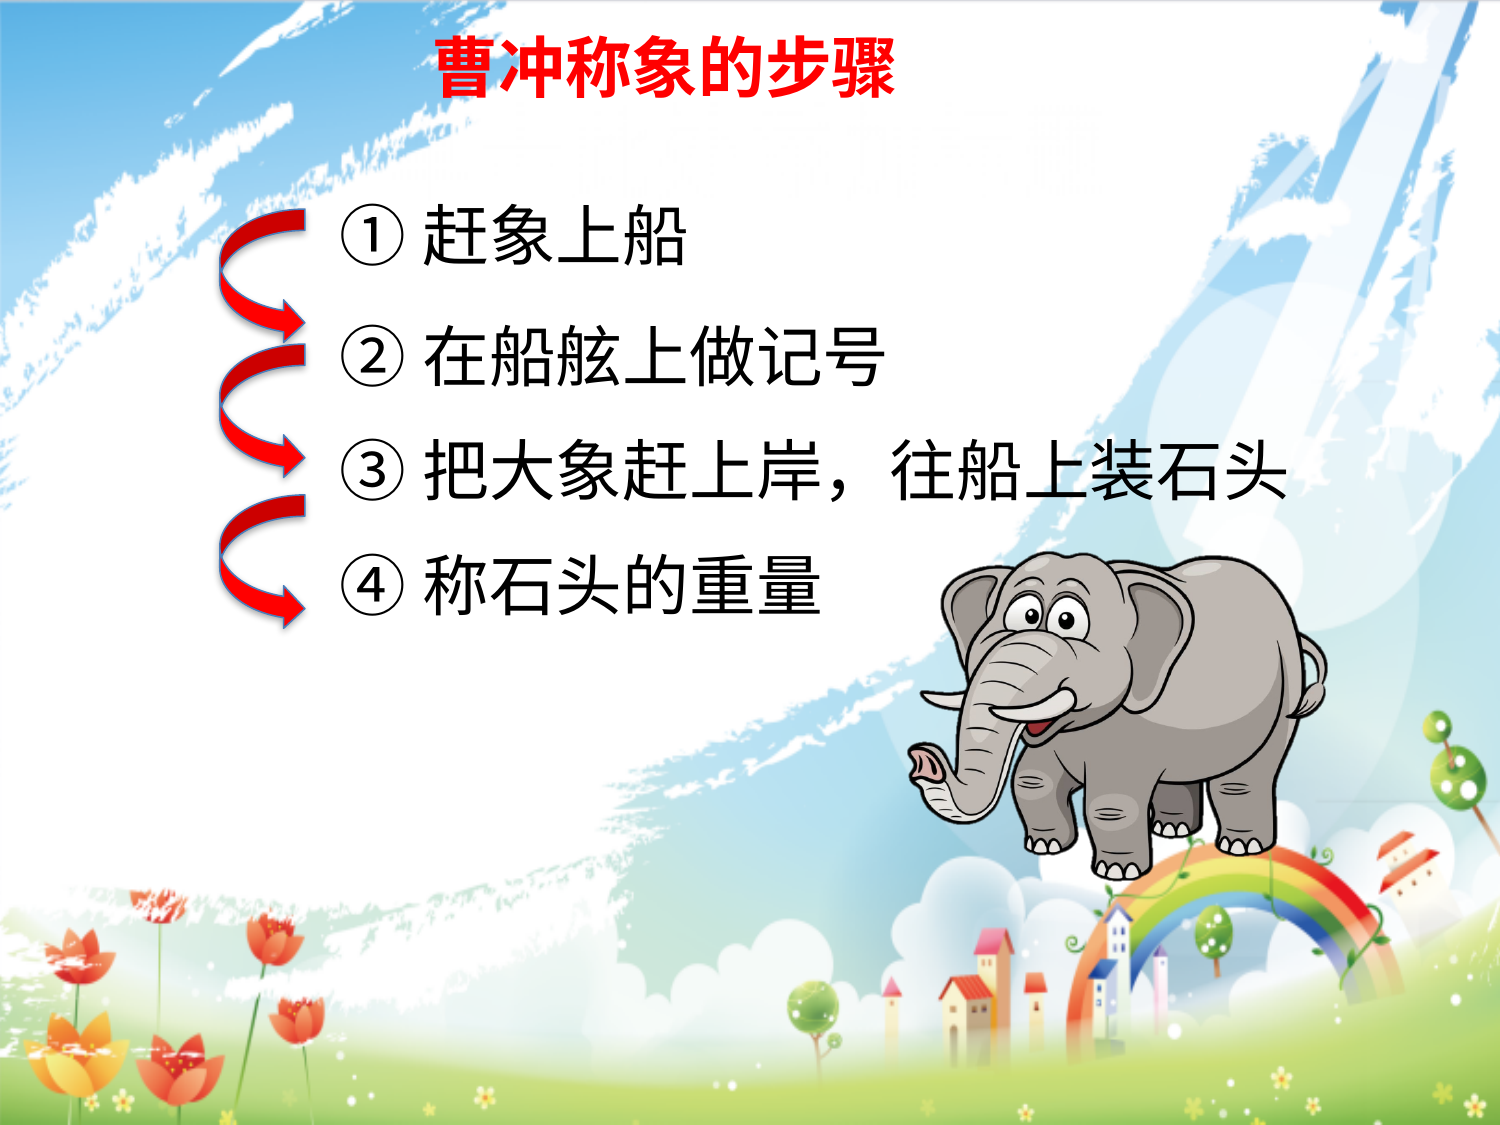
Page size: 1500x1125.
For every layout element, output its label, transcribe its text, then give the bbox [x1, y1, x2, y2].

text_box [218, 208, 306, 344]
text_box ②在船舷上做记号 [325, 307, 1063, 403]
text_box ①赶象上船 [325, 186, 771, 281]
text_box [218, 343, 306, 479]
text_box 曹冲称象的步骤 [416, 18, 1001, 114]
text_box ④称石头的重量 [325, 536, 895, 631]
text_box [218, 494, 306, 629]
picture [0, 0, 1500, 1125]
text_box ③把大象赶上岸，往船上装石头 [325, 421, 1409, 517]
